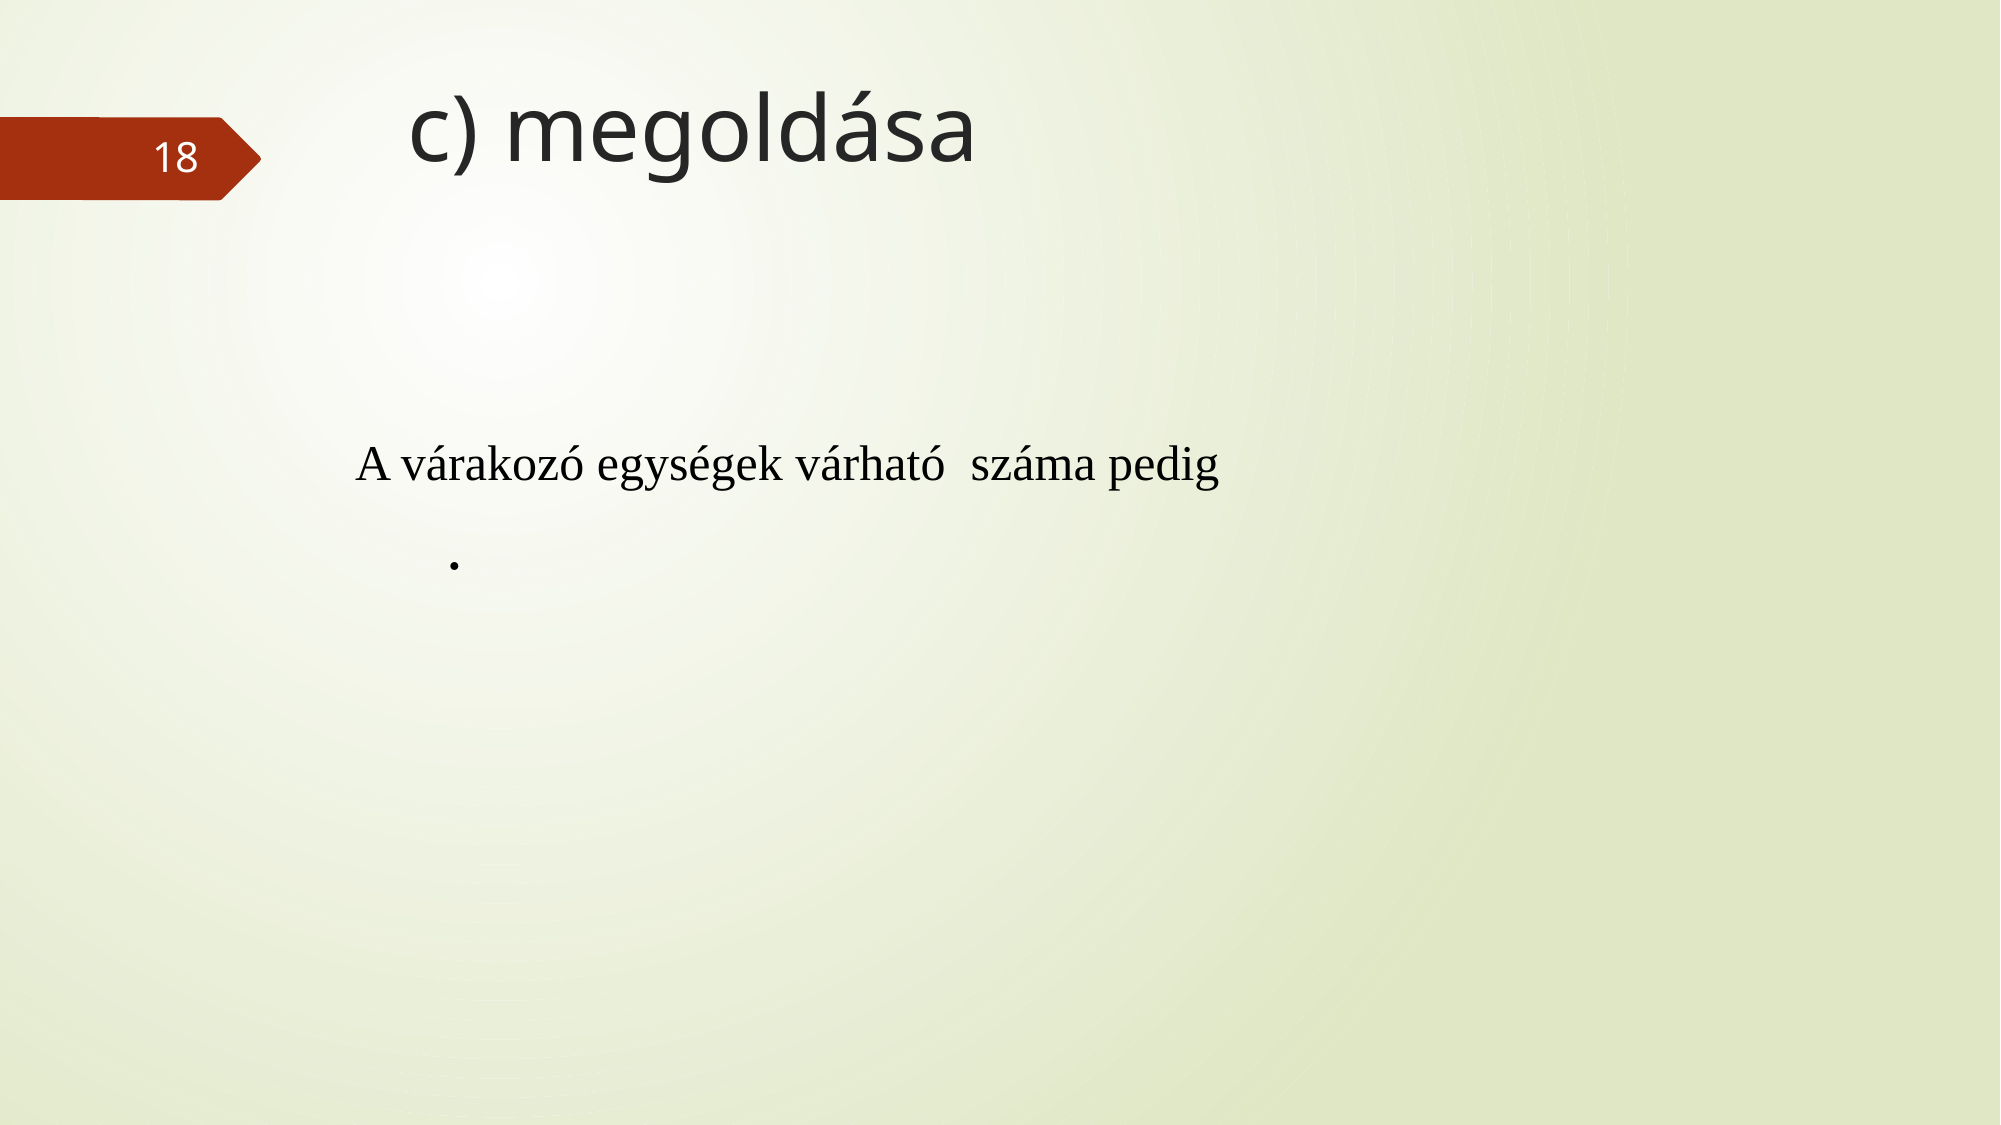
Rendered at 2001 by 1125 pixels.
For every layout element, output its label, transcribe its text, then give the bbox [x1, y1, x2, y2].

slide_number 18 [87, 129, 216, 190]
title c) megoldása [392, 62, 1732, 188]
